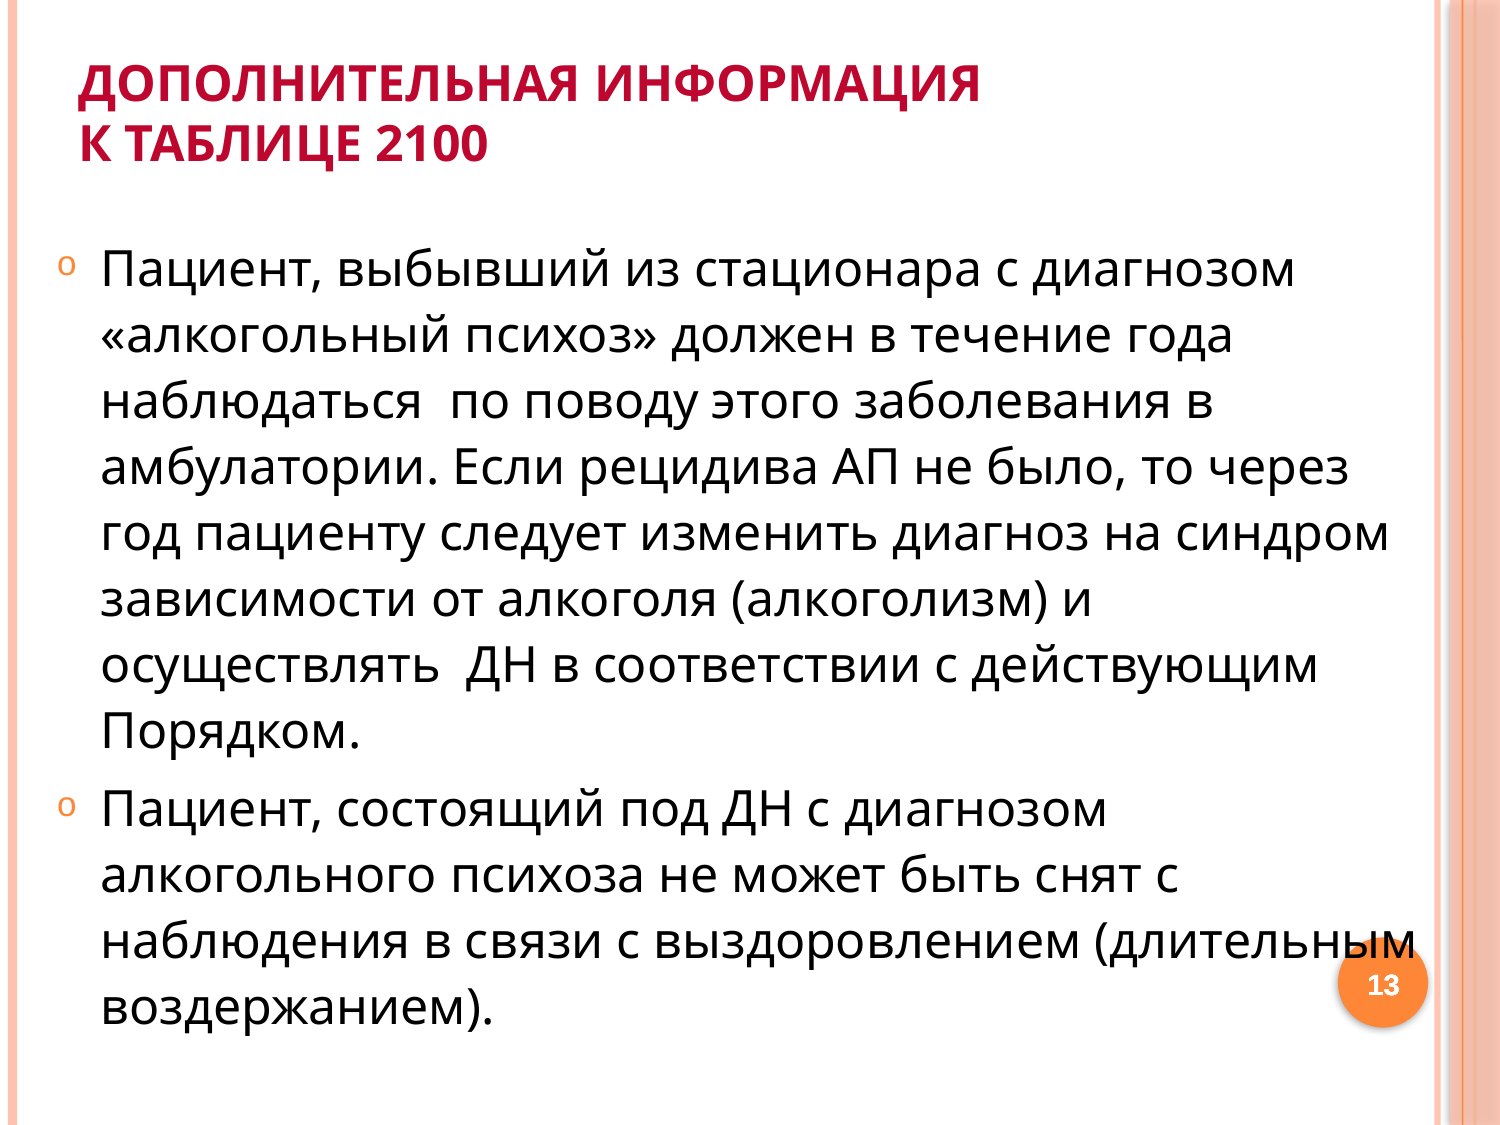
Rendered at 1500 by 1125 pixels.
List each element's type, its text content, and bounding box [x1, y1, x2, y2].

title ДОПОЛНИТЕЛЬНАЯ ИНФОРМАЦИЯ К ТАБЛИЦЕ 2100 [63, 30, 1430, 179]
text_box 13 [1333, 940, 1434, 1026]
list Пациент, выбывший из стационара с диагнозом «алкогольный психоз» должен в течение года наблюдаться по поводу этого заболевания в амбулатории. Если рецидива АП не было, то через год пациенту следует изменить диагноз на синдром зависимости от алкоголя (алкоголизм) и осуществлять ДН в соответствии с действующим Порядком. Пациент, состоящий под ДН с диагнозом алкогольного психоза не может быть снят с наблюдения в связи с выздоровлением (длительным воздержанием). [40, 222, 1459, 1080]
